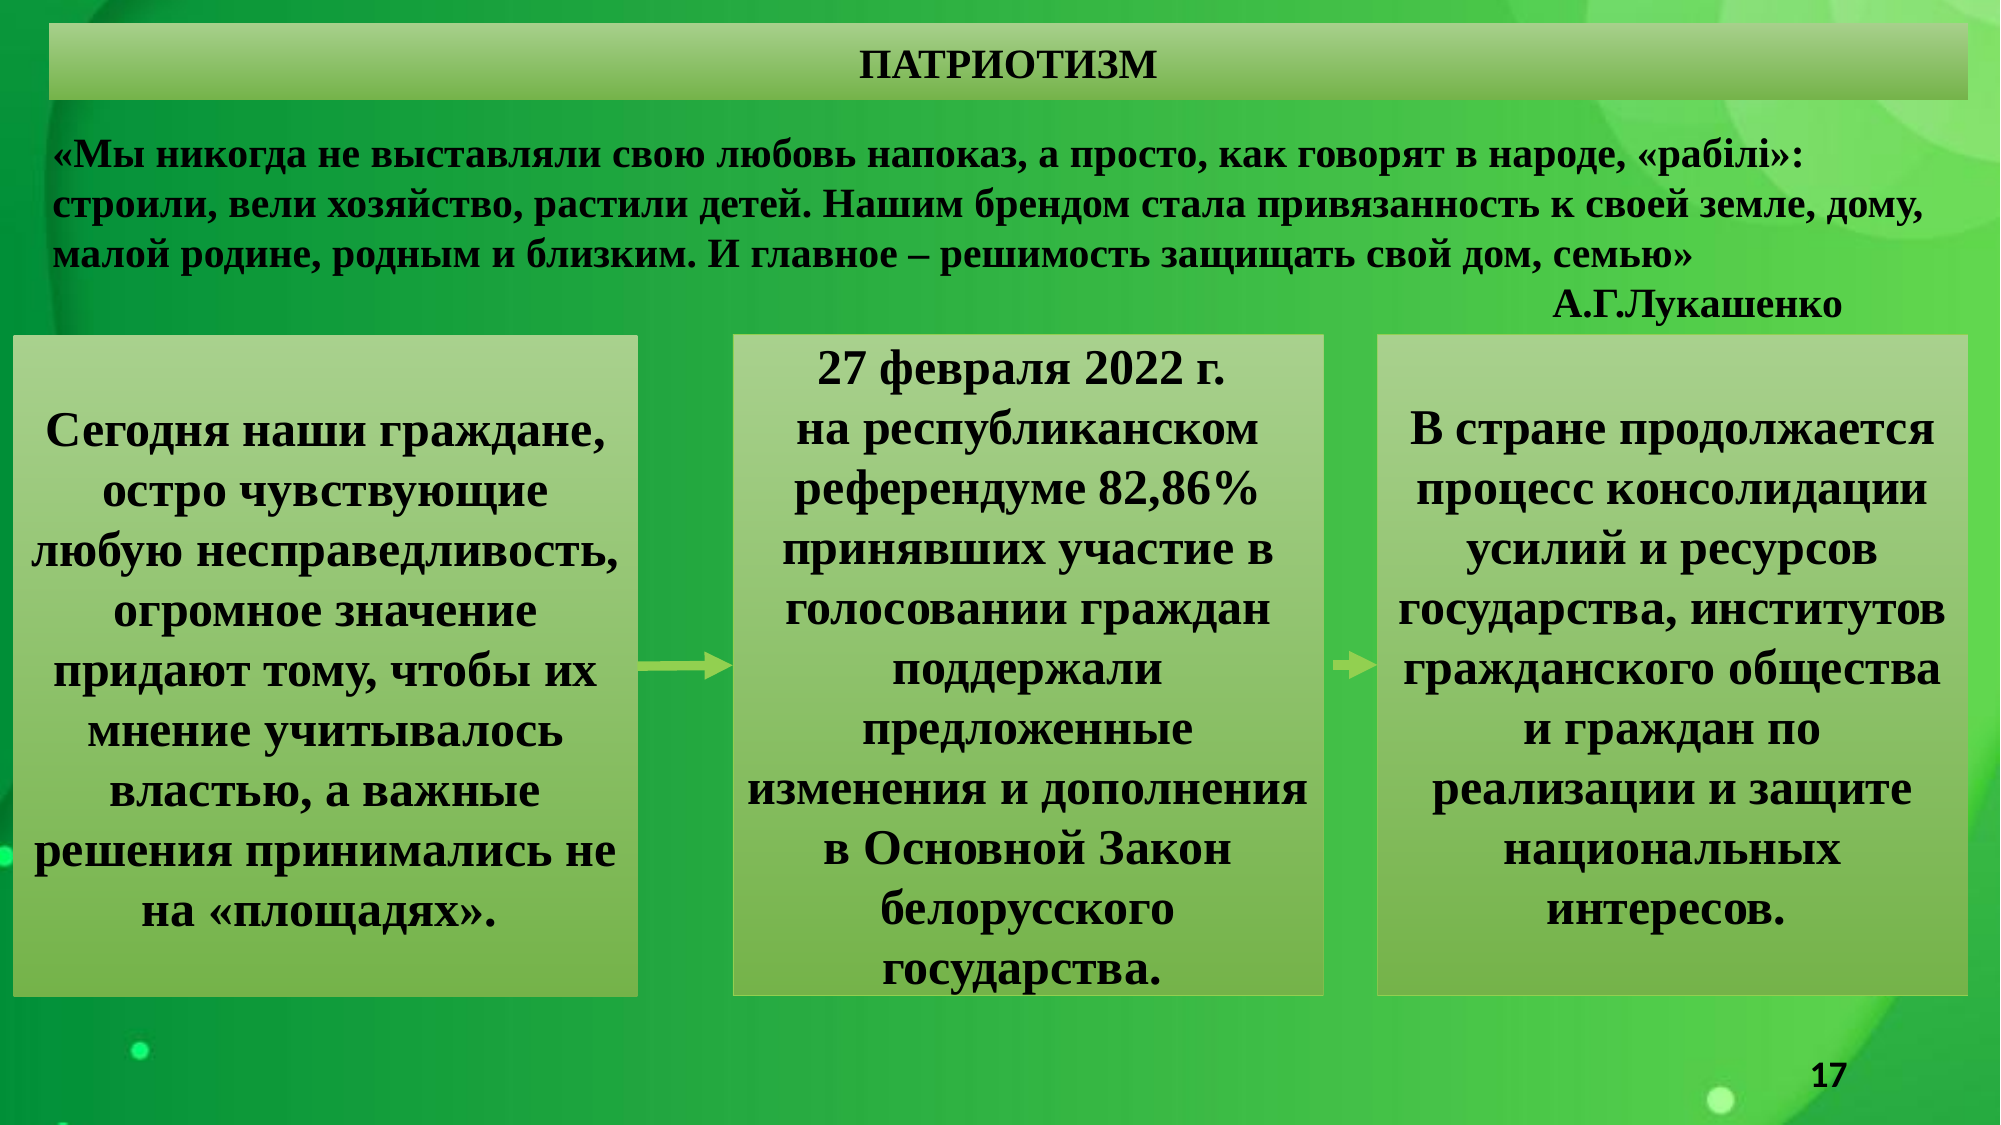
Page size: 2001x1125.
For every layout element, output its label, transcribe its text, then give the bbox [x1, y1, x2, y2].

picture [0, 0, 2000, 1125]
text_box Сегодня наши граждане, остро чувствующие любую несправедливость, огромное значение придают тому, чтобы их мнение учитывалось властью, а важные решения принимались не на «площадях». [13, 335, 638, 997]
slide_number 17 [1412, 1042, 1863, 1103]
text_box В стране продолжается процесс консолидации усилий и ресурсов государства, институтов гражданского общества и граждан по реализации и защите национальных интересов. [1377, 334, 1968, 996]
text_box «Мы никогда не выставляли свою любовь напоказ, а просто, как говорят в народе, «рабiлi»: строили, вели хозяйство, растили детей. Нашим брендом стала привязанность к своей земле, дому, малой родине, родным и близким. И главное – решимость защищать свой дом, семью» А.Г.Лукашенко [37, 118, 1968, 334]
text_box 27 февраля 2022 г. на республиканском референдуме 82,86% принявших участие в голосовании граждан поддержали предложенные изменения и дополнения в Основной Закон белорусского государства. [732, 334, 1324, 996]
text_box ПАТРИОТИЗМ [49, 23, 1968, 100]
